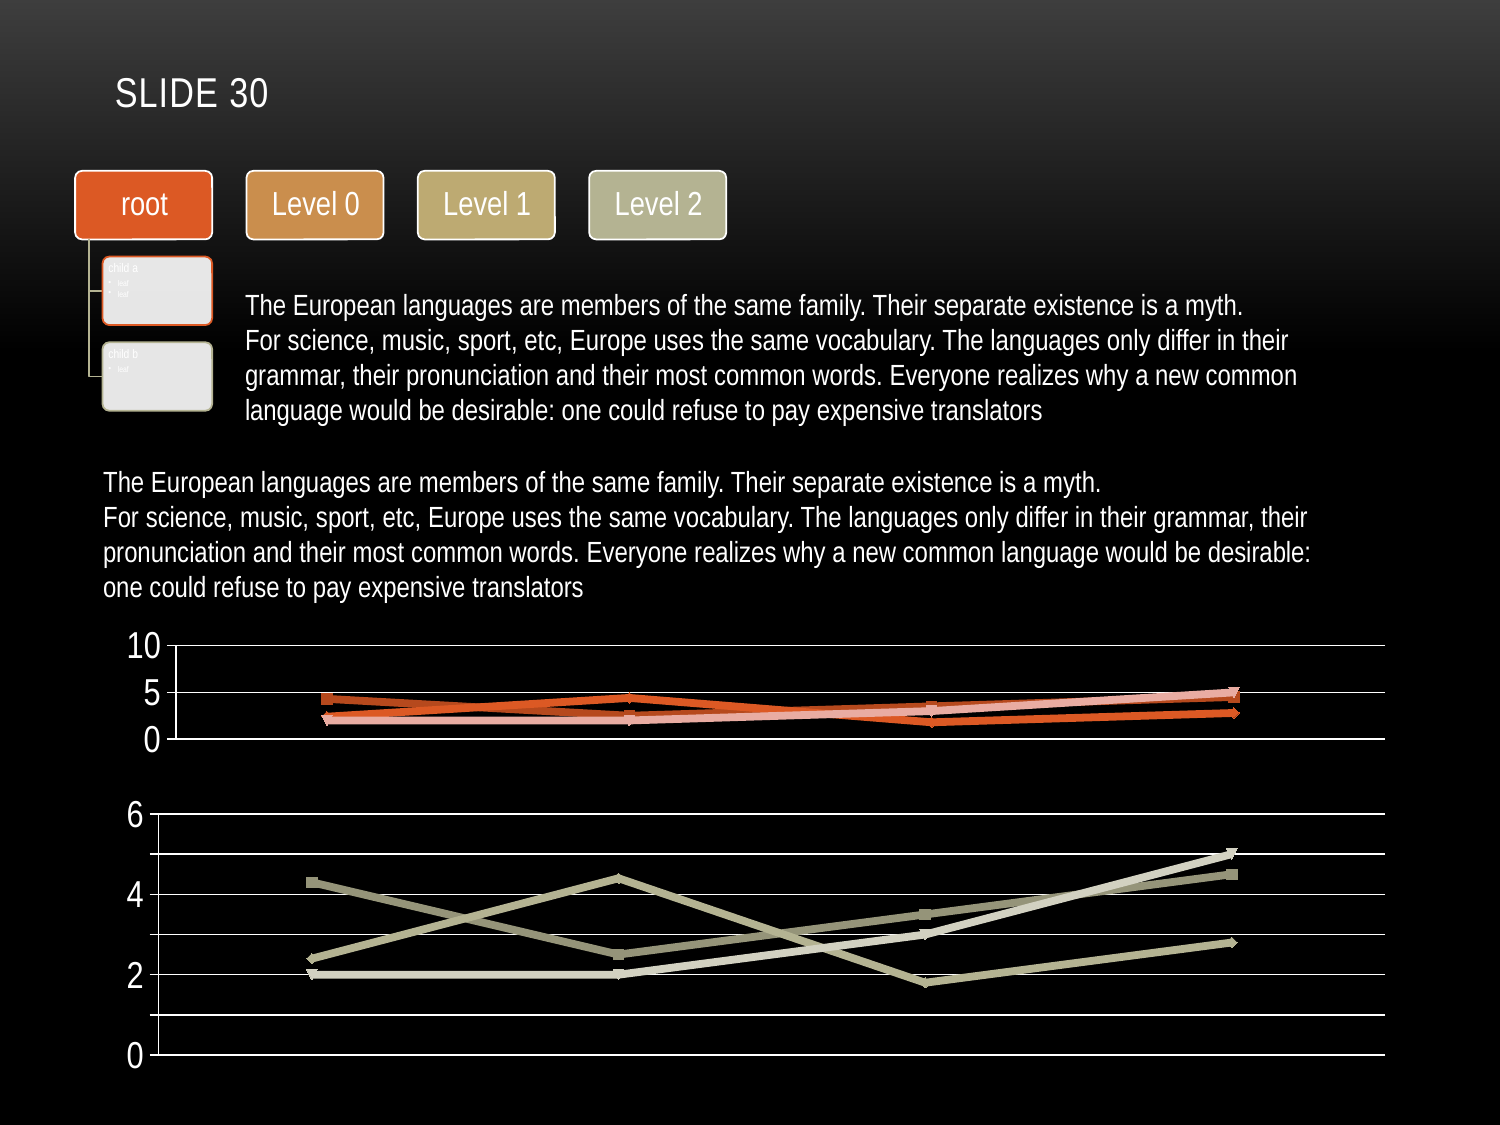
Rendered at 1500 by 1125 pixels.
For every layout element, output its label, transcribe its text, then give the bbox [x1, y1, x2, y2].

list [74, 136, 727, 445]
chart [100, 621, 1412, 764]
text_box The European languages are members of the same family. Their separate existence is a myth. For science, music, sport, etc, Europe uses the same vocabulary. The languages only differ in their grammar, their pronunciation and their most common words. Everyone realizes why a new common language would be desirable: one could refuse to pay expensive translators [88, 456, 1365, 656]
title Slide 30 [99, 19, 1400, 124]
text_box The European languages are members of the same family. Their separate existence is a myth. For science, music, sport, etc, Europe uses the same vocabulary. The languages only differ in their grammar, their pronunciation and their most common words. Everyone realizes why a new common language would be desirable: one could refuse to pay expensive translators [727, 278, 1388, 479]
chart [100, 786, 1412, 1083]
